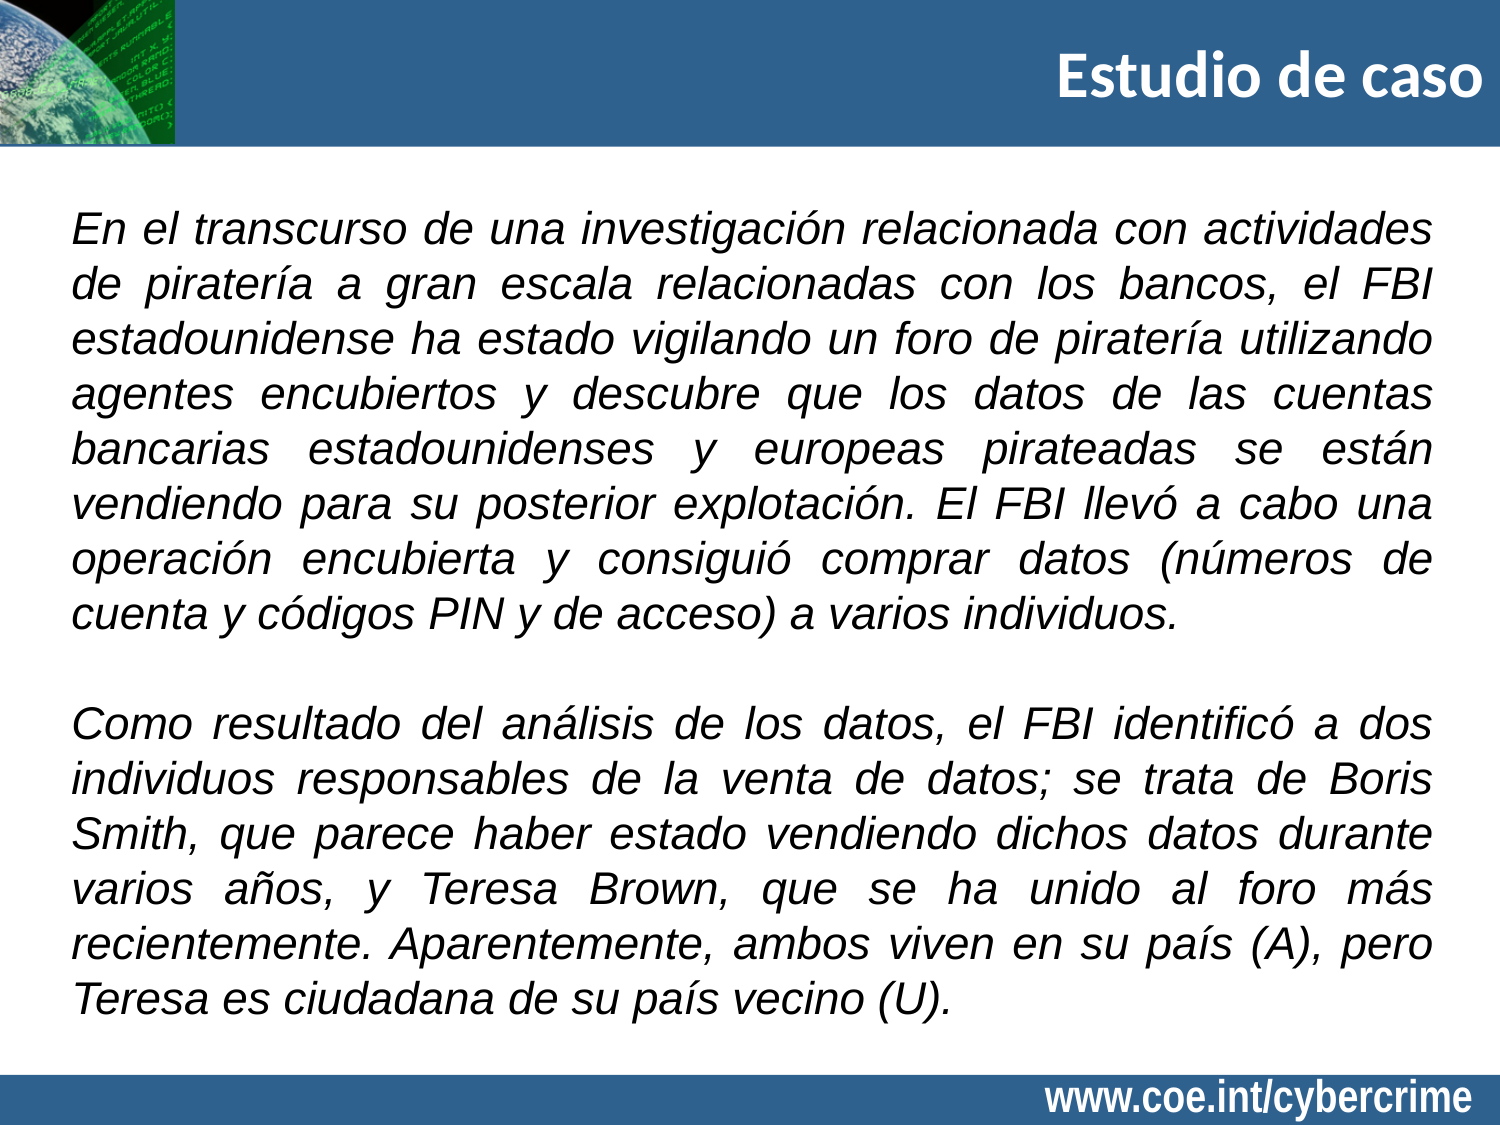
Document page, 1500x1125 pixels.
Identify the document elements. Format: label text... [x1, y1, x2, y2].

text_box [0, 1073, 1030, 1125]
text_box www.coe.int/cybercrime [1030, 1059, 1500, 1125]
text_box Estudio de caso [177, 0, 1500, 149]
picture [0, 0, 175, 144]
text_box En el transcurso de una investigación relacionada con actividades de piratería a gran escala relacionadas con los bancos, el FBI estadounidense ha estado vigilando un foro de piratería utilizando agentes encubiertos y descubre que los datos de las cuentas bancarias estadounidenses y europeas pirateadas se están vendiendo para su posterior explotación. El FBI llevó a cabo una operación encubierta y consiguió comprar datos (números de cuenta y códigos PIN y de acceso) a varios individuos. Como resultado del análisis de los datos, el FBI identificó a dos individuos responsables de la venta de datos; se trata de Boris Smith, que parece haber estado vendiendo dichos datos durante varios años, y Teresa Brown, que se ha unido al foro más recientemente. Aparentemente, ambos viven en su país (A), pero Teresa es ciudadana de su país vecino (U). [56, 191, 1450, 1086]
